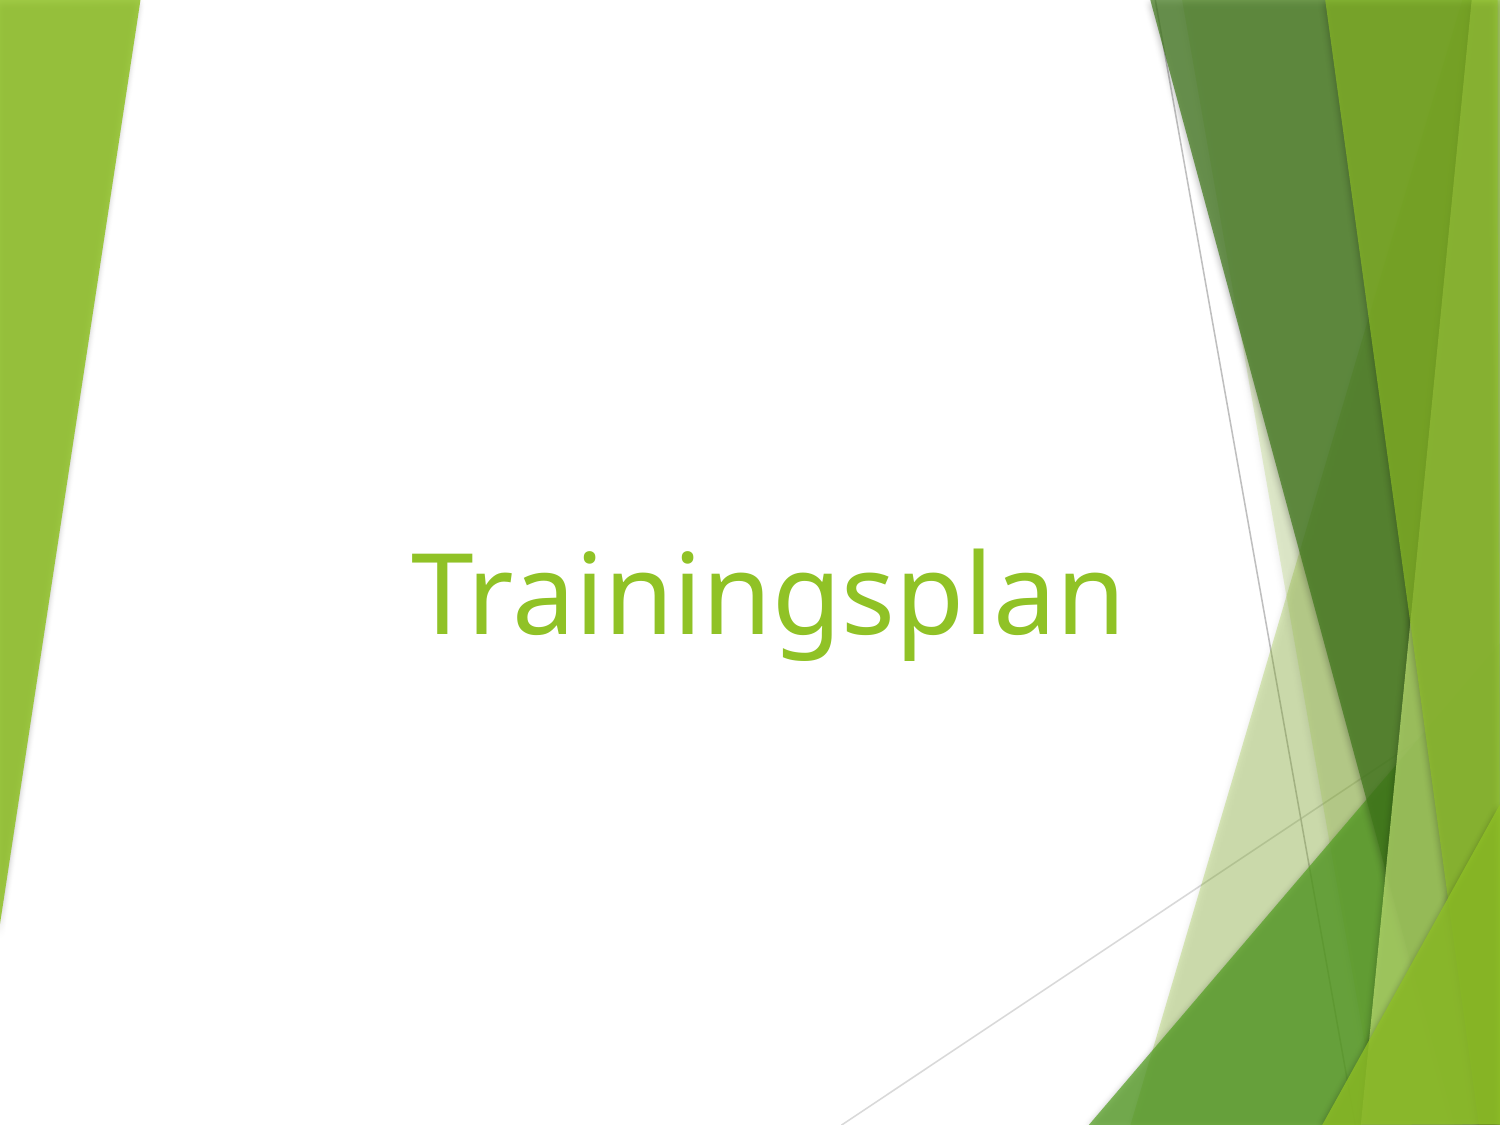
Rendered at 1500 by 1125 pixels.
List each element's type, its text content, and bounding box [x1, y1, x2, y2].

title Trainingsplan [185, 394, 1142, 665]
